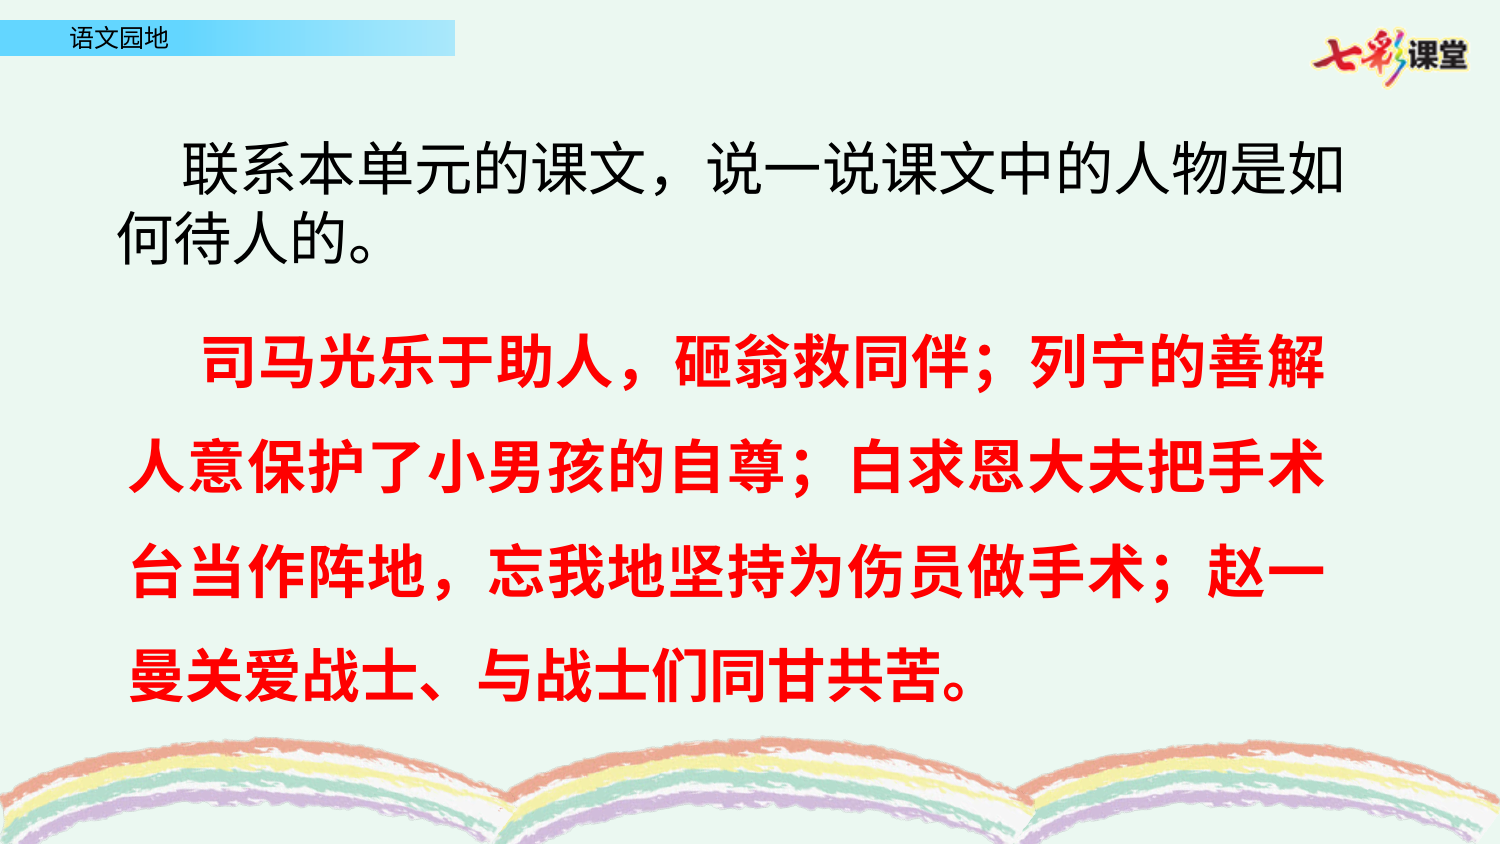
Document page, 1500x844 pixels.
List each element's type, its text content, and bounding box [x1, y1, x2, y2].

picture [1308, 14, 1477, 95]
text_box 司马光乐于助人，砸翁救同伴；列宁的善解人意保护了小男孩的自尊；白求恩大夫把手术台当作阵地，忘我地坚持为伤员做手术；赵一曼关爱战士、与战士们同甘共苦。 [112, 282, 1341, 717]
text_box 联系本单元的课文，说一说课文中的人物是如何待人的。 [100, 124, 1387, 280]
picture [0, 276, 1500, 844]
